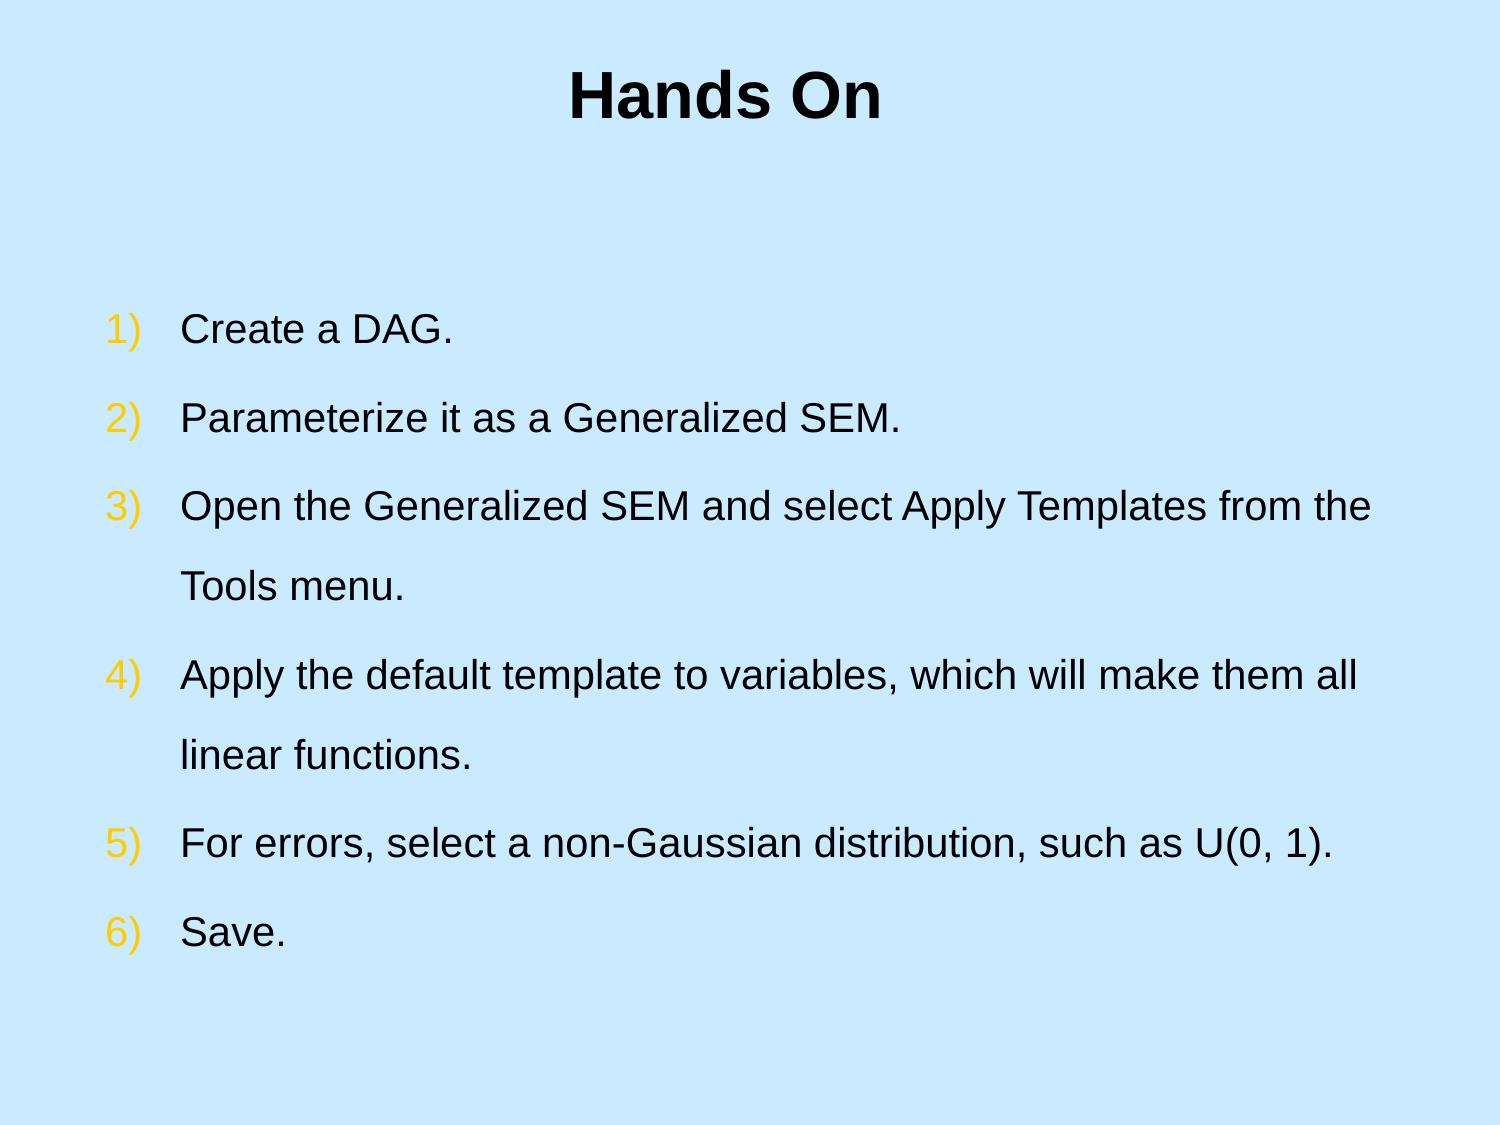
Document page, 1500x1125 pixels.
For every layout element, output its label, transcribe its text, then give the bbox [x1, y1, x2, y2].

title Hands On [88, 25, 1364, 140]
list Create a DAG. Parameterize it as a Generalized SEM. Open the Generalized SEM and select Apply Templates from the Tools menu. Apply the default template to variables, which will make them all linear functions. For errors, select a non-Gaussian distribution, such as U(0, 1). Save. [89, 264, 1410, 978]
